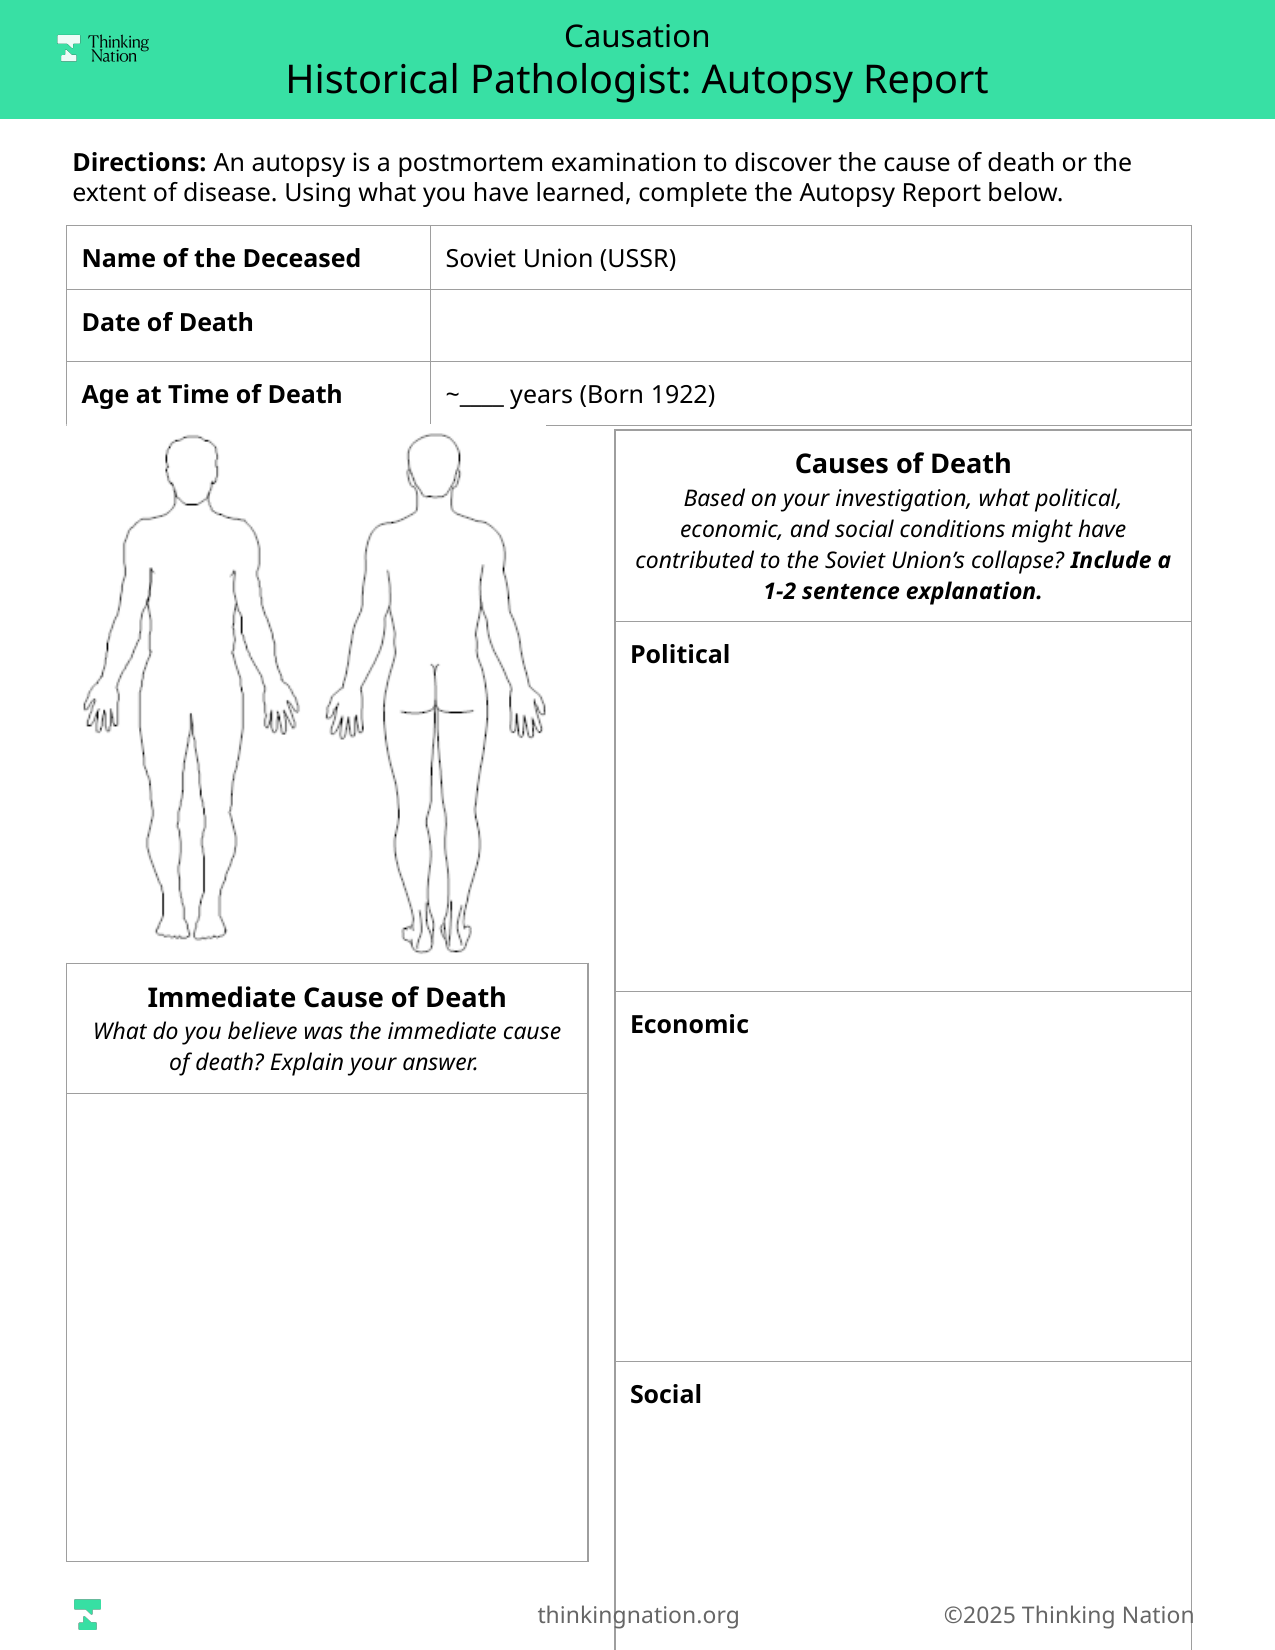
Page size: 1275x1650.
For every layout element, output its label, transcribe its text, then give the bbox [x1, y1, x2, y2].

table_header Name of the Deceased [67, 226, 430, 289]
text_box Directions: An autopsy is a postmortem examination to discover the cause of death or the extent of disease. Using what you have learned, complete the Autopsy Report below. [57, 131, 1221, 243]
picture [47, 26, 152, 71]
table_cell Political [616, 622, 1191, 991]
table_cell Date of Death [67, 290, 430, 361]
text_box thinkingnation.org [488, 1584, 790, 1636]
picture [66, 424, 547, 964]
table_cell Age at Time of Death [67, 362, 430, 422]
text_box ©2025 Thinking Nation [909, 1584, 1211, 1636]
table_cell ~____ years (Born 1922) [431, 362, 1191, 425]
table_header Soviet Union (USSR) [431, 226, 1191, 289]
table_cell Social [616, 1362, 1191, 1650]
picture [65, 1592, 109, 1636]
table_cell [431, 290, 1191, 361]
table_header Causes of Death Based on your investigation, what political, economic, and social conditions might have contributed to the Soviet Union’s collapse? Include a 1-2 sentence explanation. [616, 431, 1191, 621]
table_header Immediate Cause of Death What do you believe was the immediate cause of death? Explain your answer. [67, 964, 587, 1093]
table_cell [67, 1094, 587, 1561]
text_box Causation Historical Pathologist: Autopsy Report [0, 0, 1275, 119]
table_cell Economic [616, 992, 1191, 1361]
